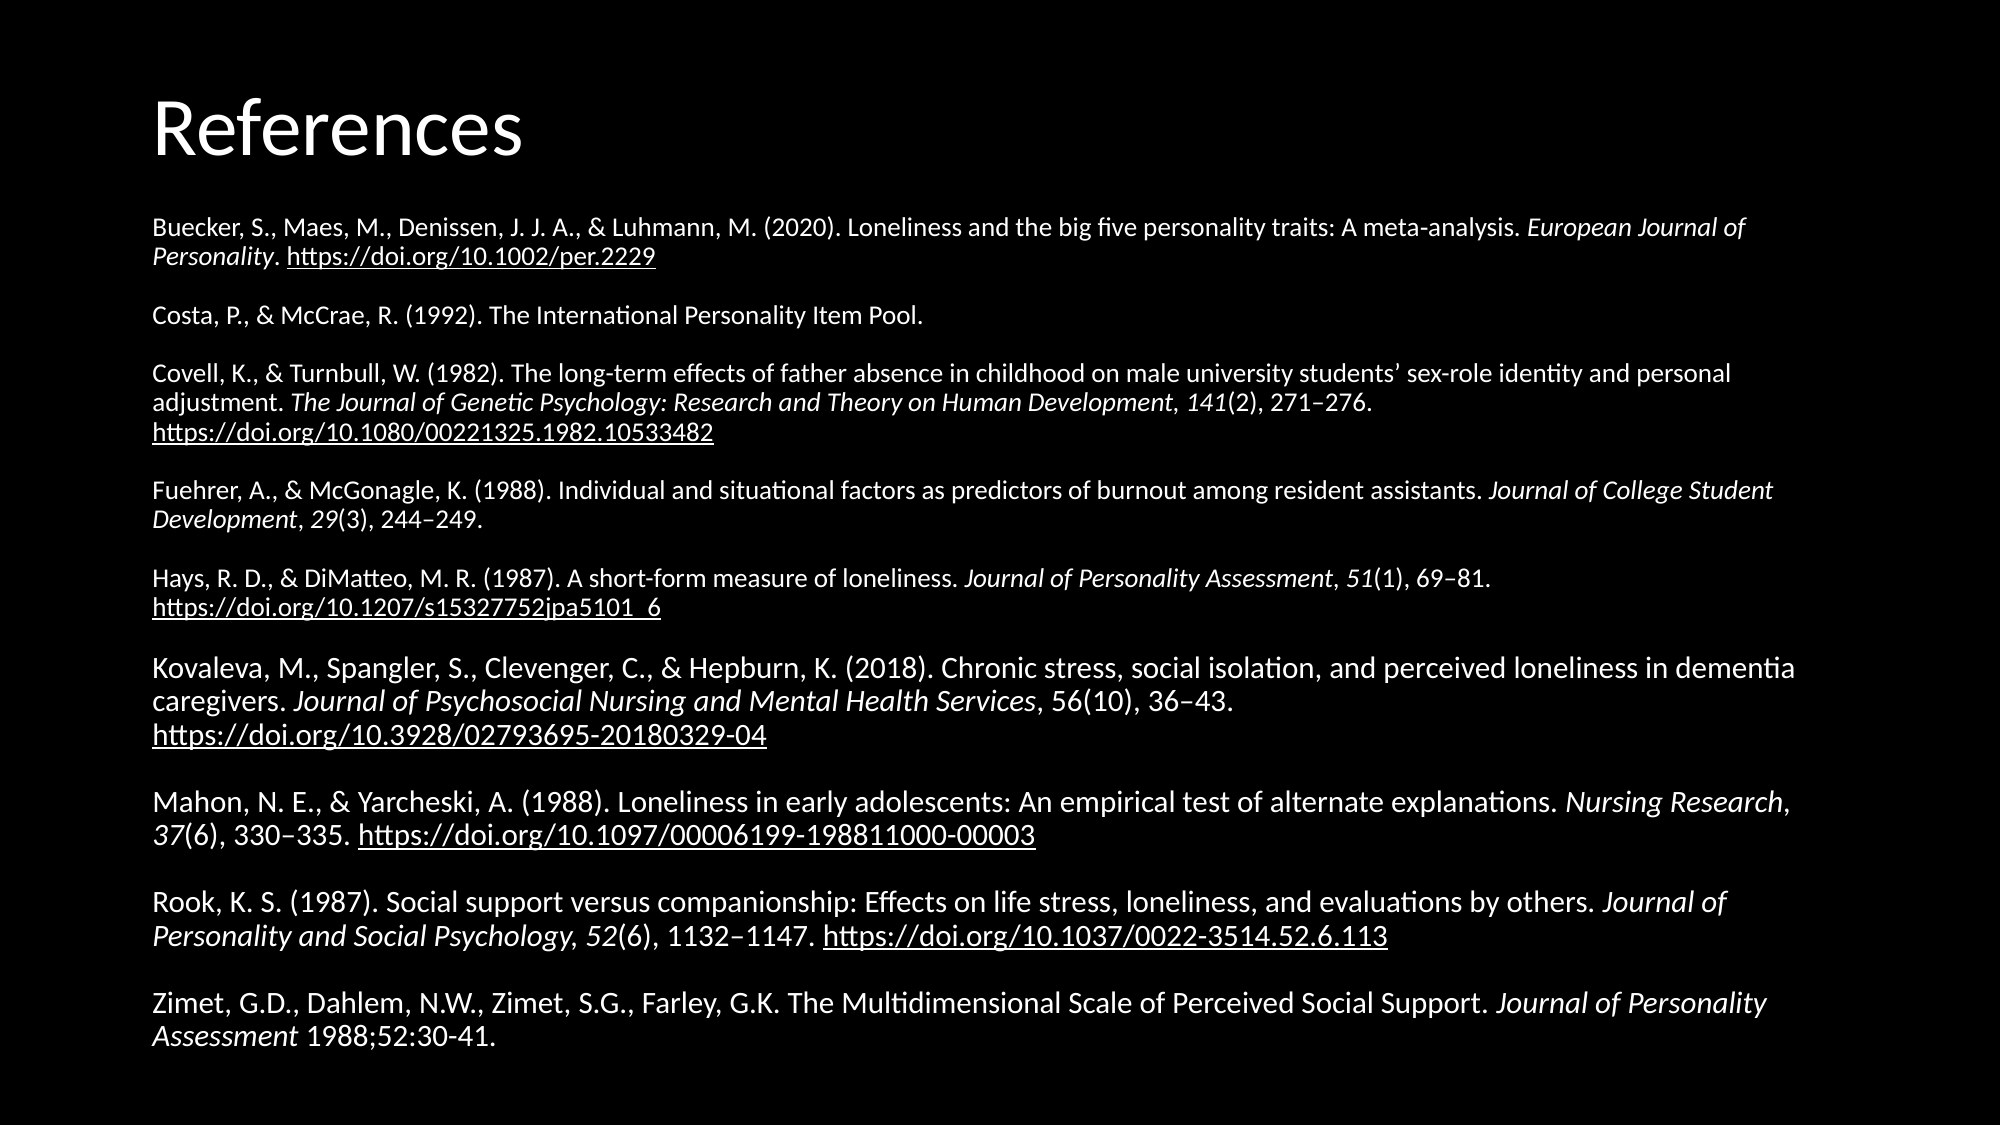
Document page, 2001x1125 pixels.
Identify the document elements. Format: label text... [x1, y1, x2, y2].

list Buecker, S., Maes, M., Denissen, J. J. A., & Luhmann, M. (2020). Loneliness and the big five personality traits: A meta‐analysis. European Journal of Personality. https://doi.org/10.1002/per.2229 Costa, P., & McCrae, R. (1992). The International Personality Item Pool. Covell, K., & Turnbull, W. (1982). The long-term effects of father absence in childhood on male university students’ sex-role identity and personal adjustment. The Journal of Genetic Psychology: Research and Theory on Human Development, 141(2), 271–276. https://doi.org/10.1080/00221325.1982.10533482 Fuehrer, A., & McGonagle, K. (1988). Individual and situational factors as predictors of burnout among resident assistants. Journal of College Student Development, 29(3), 244–249. Hays, R. D., & DiMatteo, M. R. (1987). A short-form measure of loneliness. Journal of Personality Assessment, 51(1), 69–81. https://doi.org/10.1207/s15327752jpa5101_6 Kovaleva, M., Spangler, S., Clevenger, C., & Hepburn, K. (2018). Chronic stress, social isolation, and perceived loneliness in dementia caregivers. Journal of Psychosocial Nursing and Mental Health Services, 56(10), 36–43. https://doi.org/10.3928/02793695-20180329-04 Mahon, N. E., & Yarcheski, A. (1988). Loneliness in early adolescents: An empirical test of alternate explanations. Nursing Research, 37(6), 330–335. https://doi.org/10.1097/00006199-198811000-00003 Rook, K. S. (1987). Social support versus companionship: Effects on life stress, loneliness, and evaluations by others. Journal of Personality and Social Psychology, 52(6), 1132–1147. https://doi.org/10.1037/0022-3514.52.6.113 Zimet, G.D., Dahlem, N.W., Zimet, S.G., Farley, G.K. The Multidimensional Scale of Perceived Social Support. Journal of Personality Assessment 1988;52:30-41. [137, 205, 1863, 1069]
title References [137, 20, 1863, 205]
